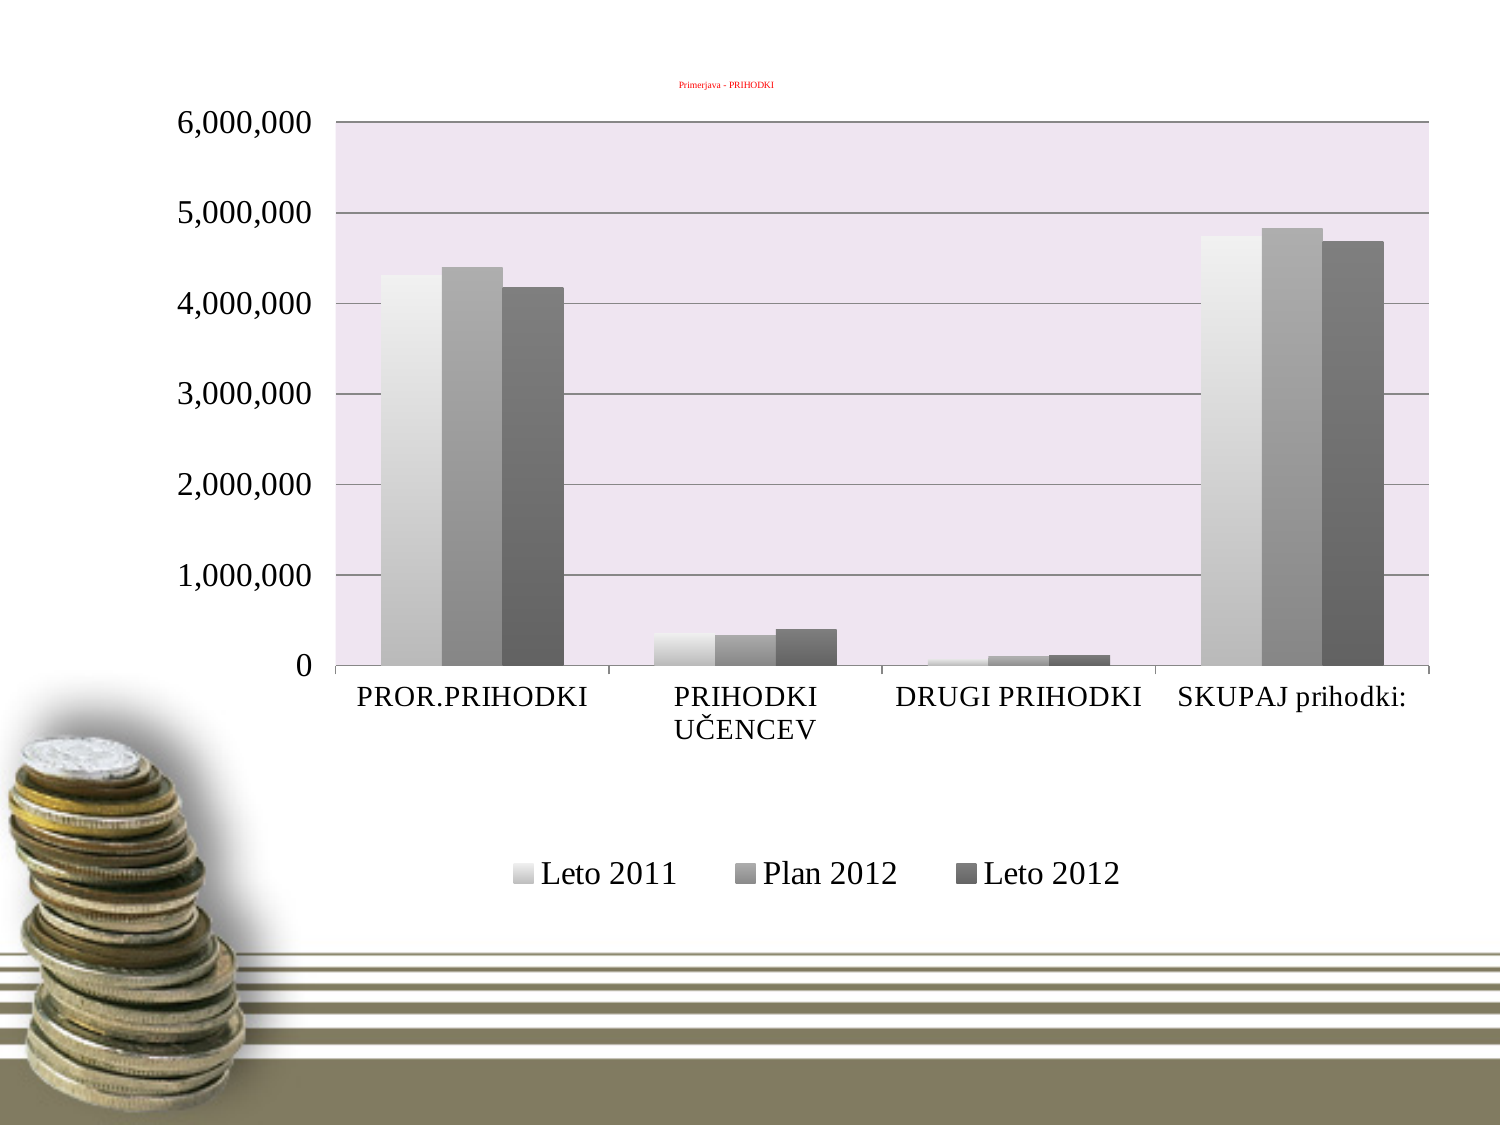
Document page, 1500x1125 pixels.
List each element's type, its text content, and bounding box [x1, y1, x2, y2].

chart [34, 93, 1430, 1044]
picture [0, 0, 1500, 1125]
title Primerjava - PRIHODKI [175, 58, 1278, 92]
